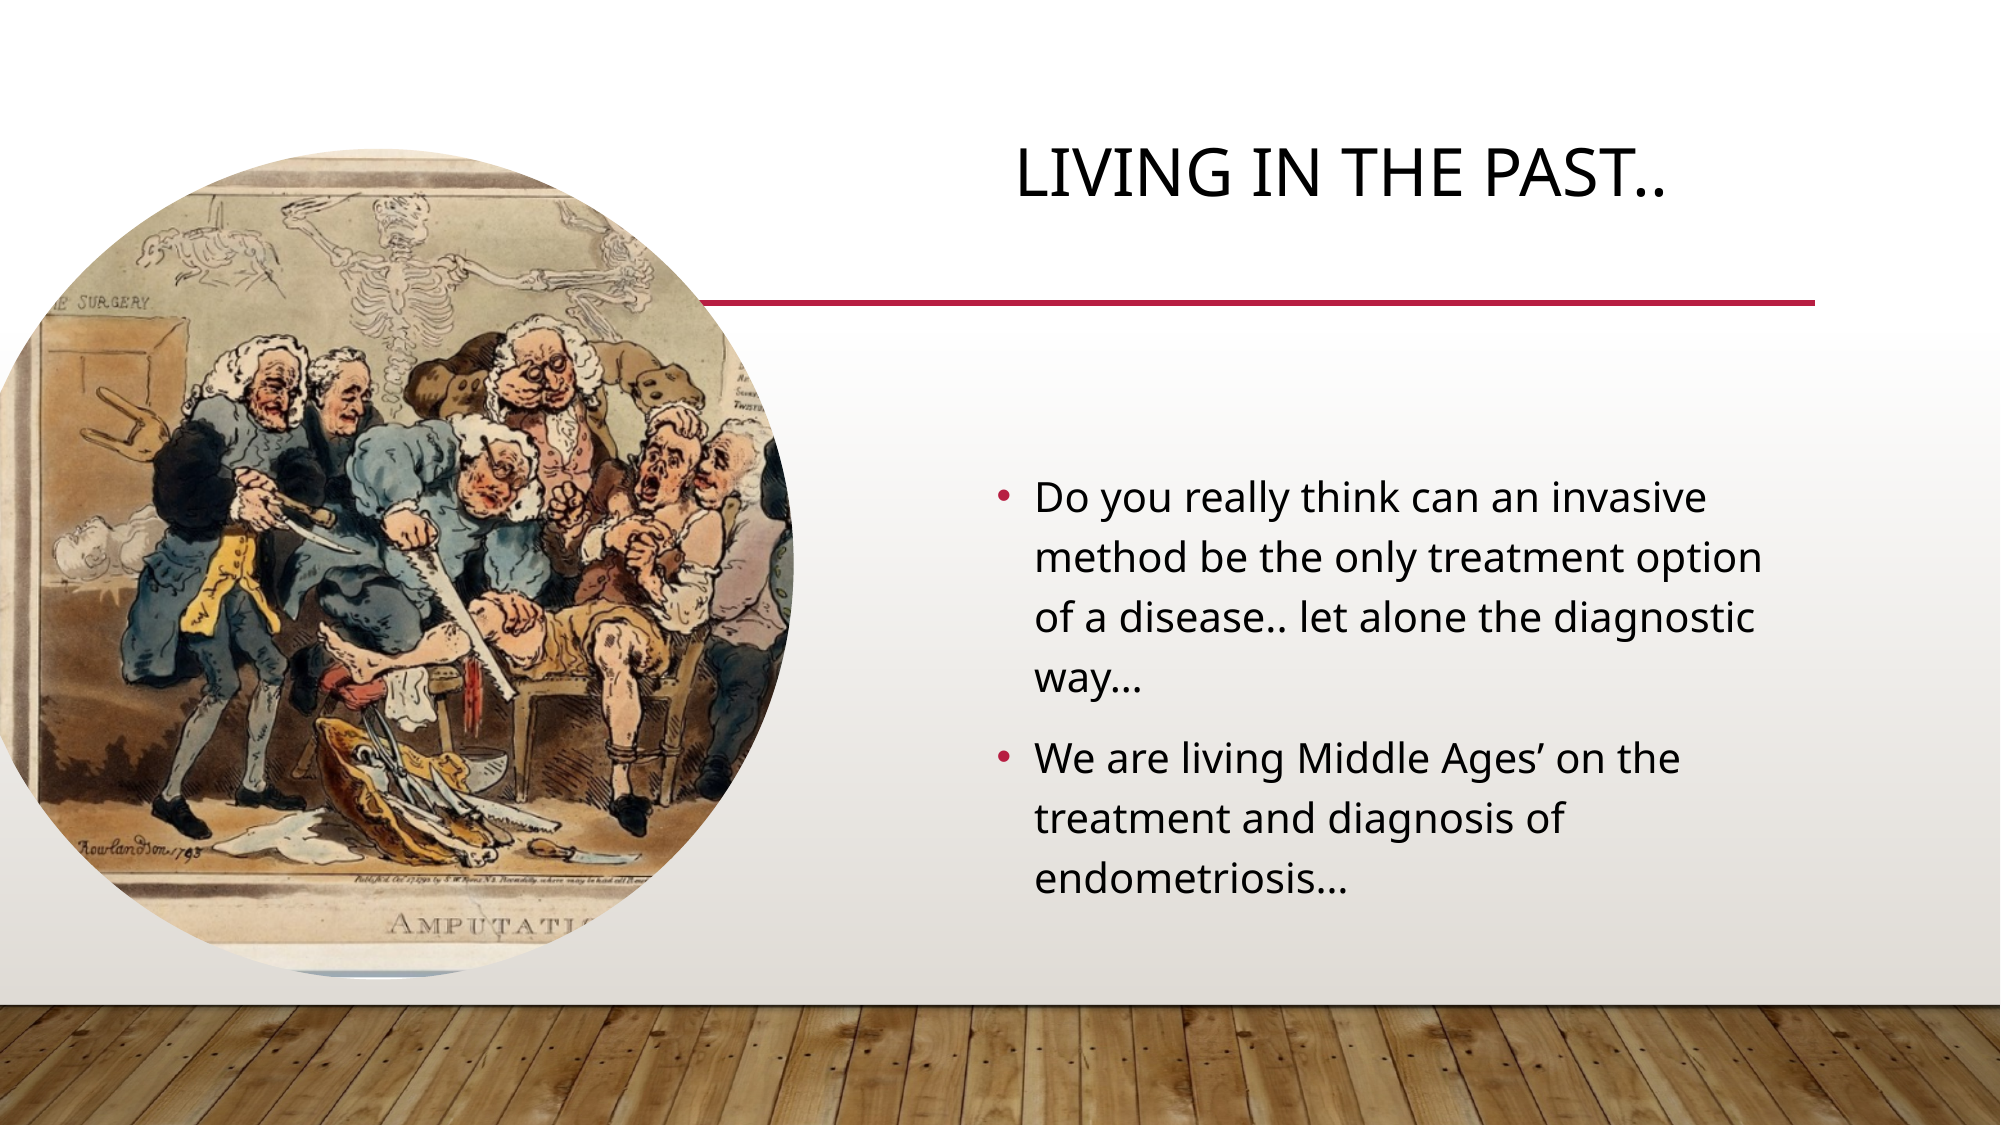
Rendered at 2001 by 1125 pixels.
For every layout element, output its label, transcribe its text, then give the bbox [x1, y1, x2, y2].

list Do you really think can an invasive method be the only treatment option of a disease.. let alone the diagnostic way… We are living Middle Ages’ on the treatment and diagnosis of endometriosis… [981, 382, 1799, 980]
picture [0, 148, 794, 980]
title Living in the past.. [999, 131, 1817, 371]
picture [0, 1005, 2000, 1125]
